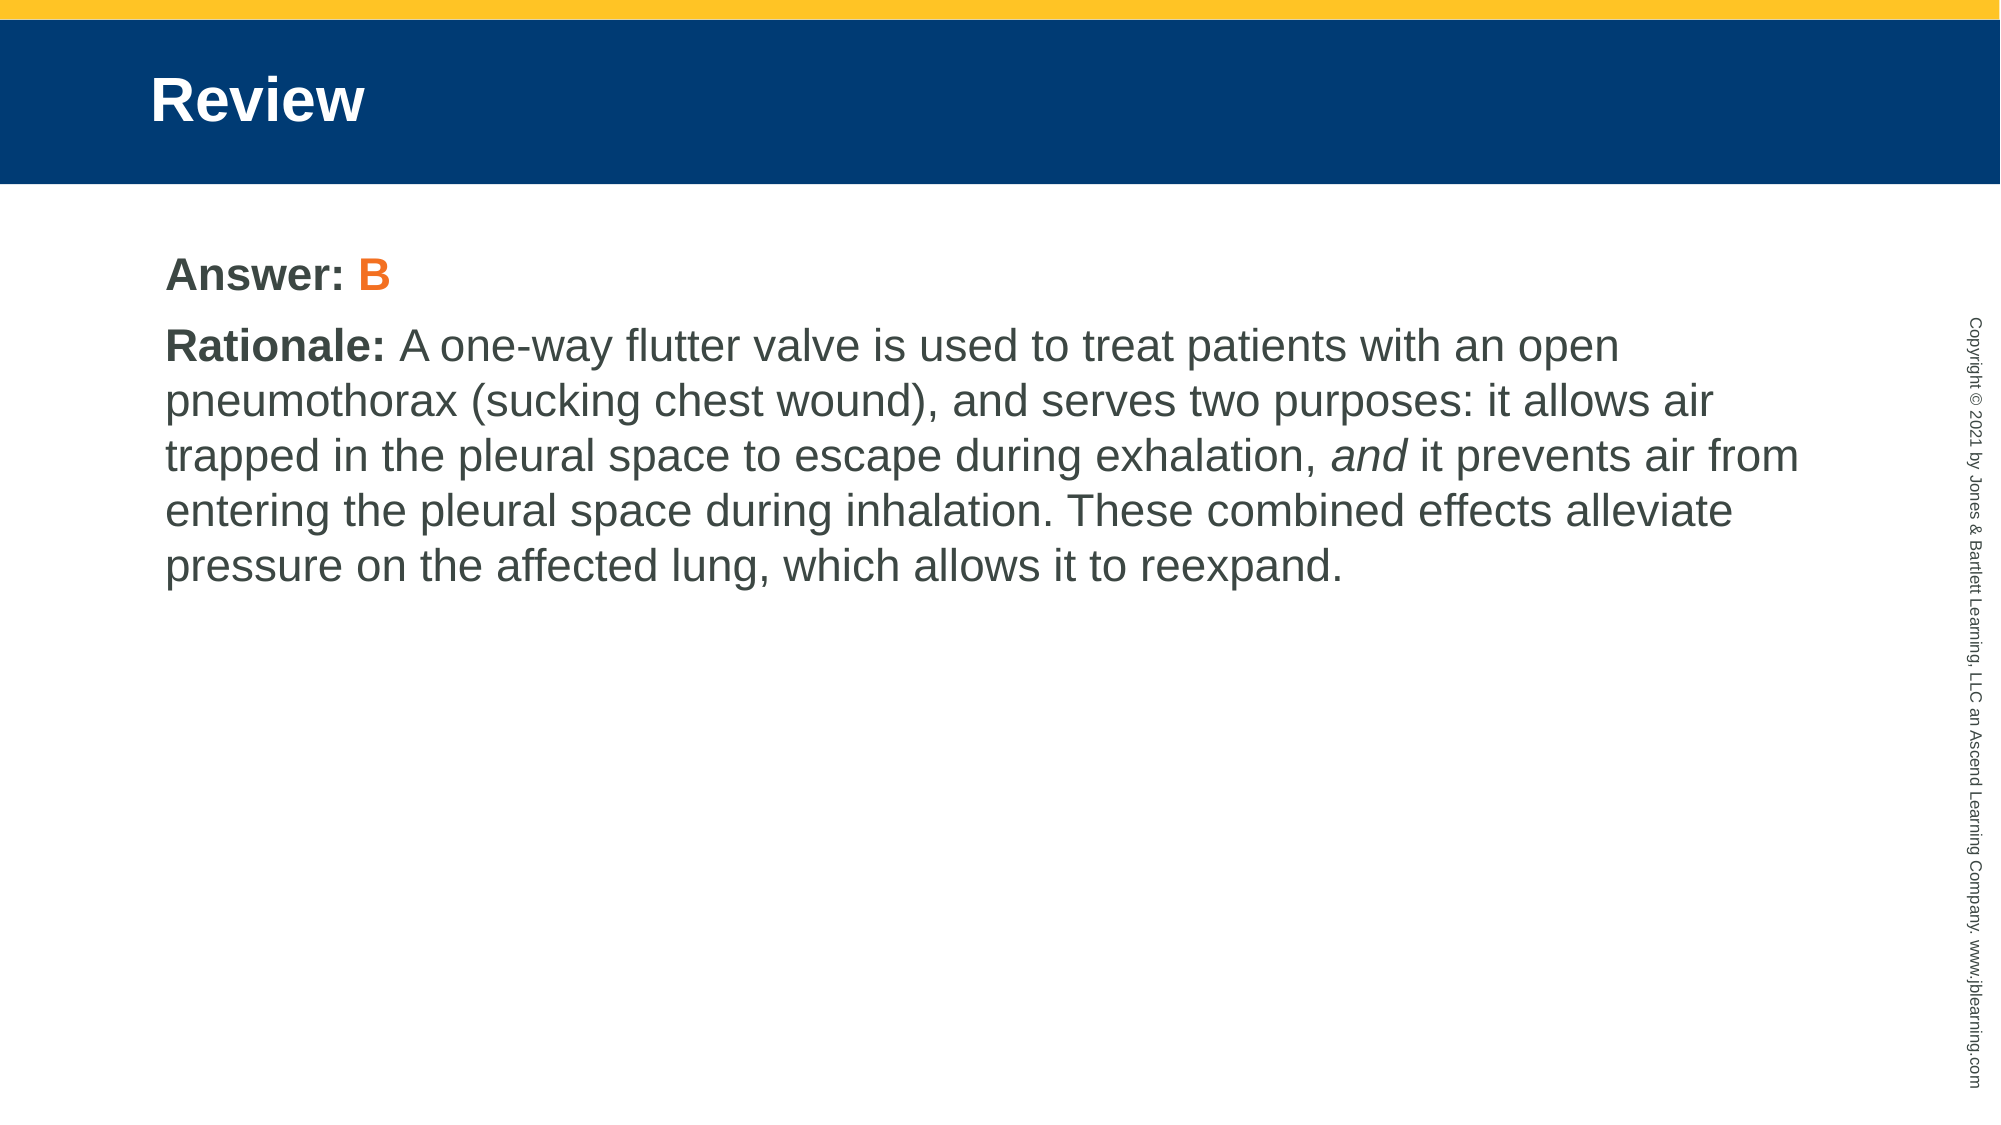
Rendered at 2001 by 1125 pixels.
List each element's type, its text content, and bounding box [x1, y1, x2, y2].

title Review [0, 19, 2000, 185]
list Answer: B Rationale: A one-way flutter valve is used to treat patients with an open pneumothorax (sucking chest wound), and serves two purposes: it allows air trapped in the pleural space to escape during exhalation, and it prevents air from entering the pleural space during inhalation. These combined effects alleviate pressure on the affected lung, which allows it to reexpand. [150, 237, 1850, 1025]
